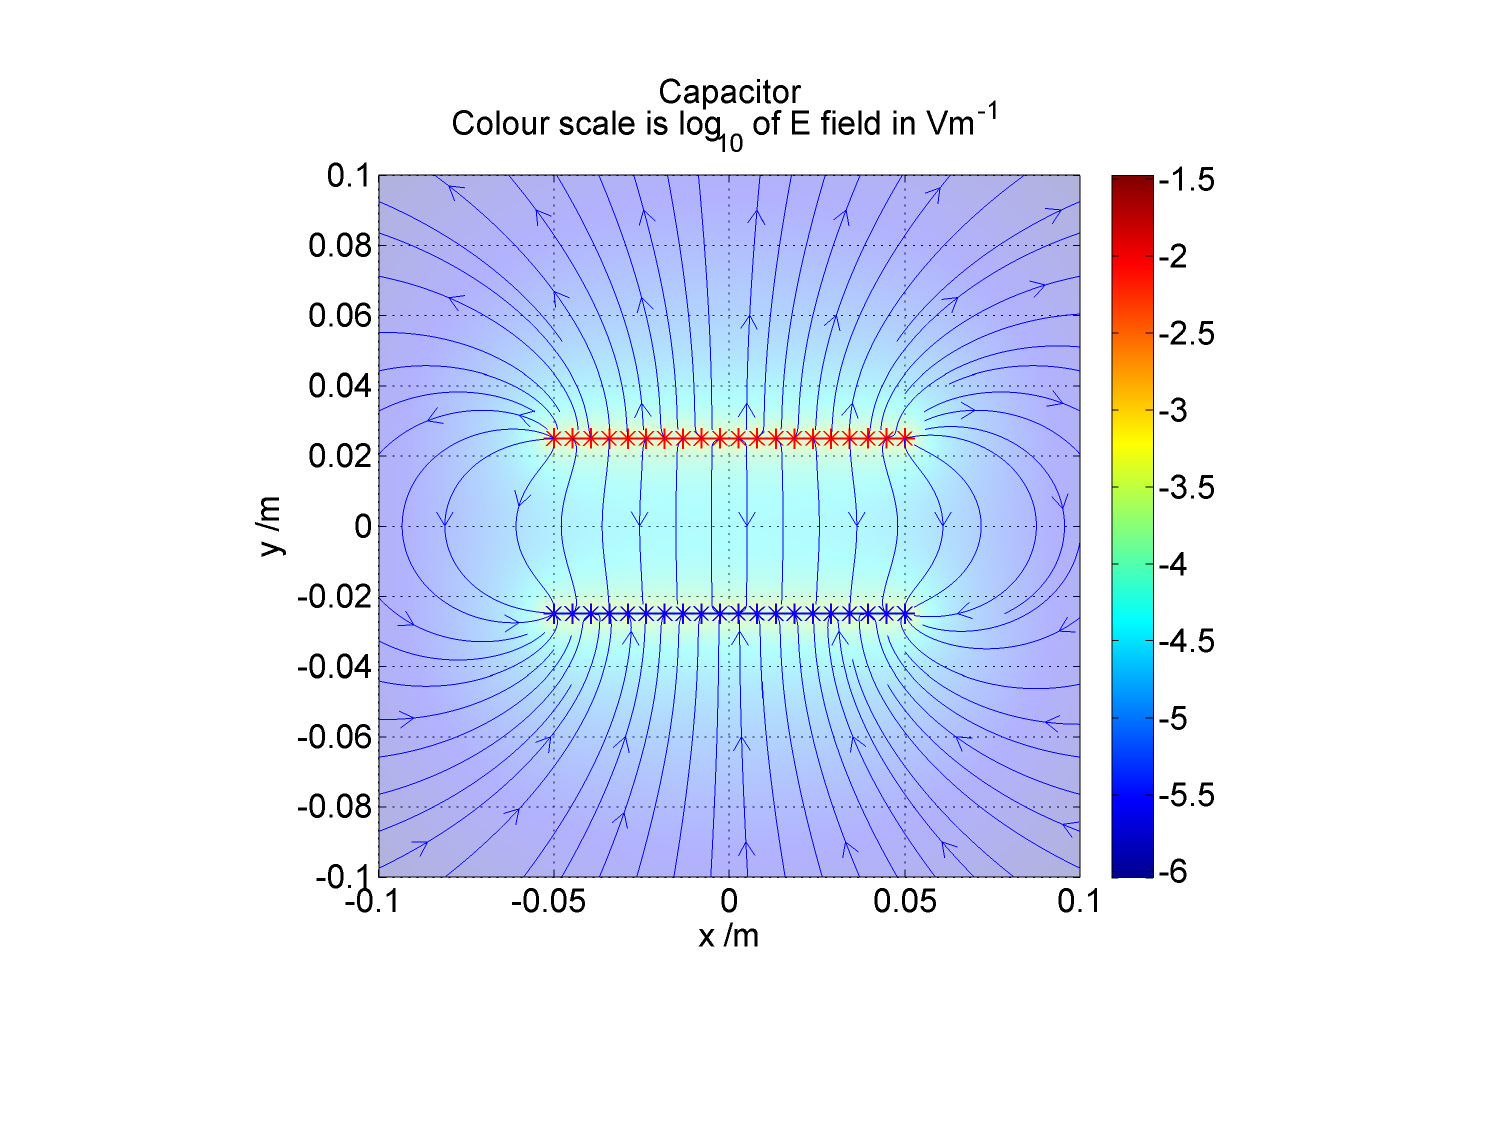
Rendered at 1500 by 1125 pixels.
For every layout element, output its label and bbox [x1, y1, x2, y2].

picture [162, 74, 1363, 976]
